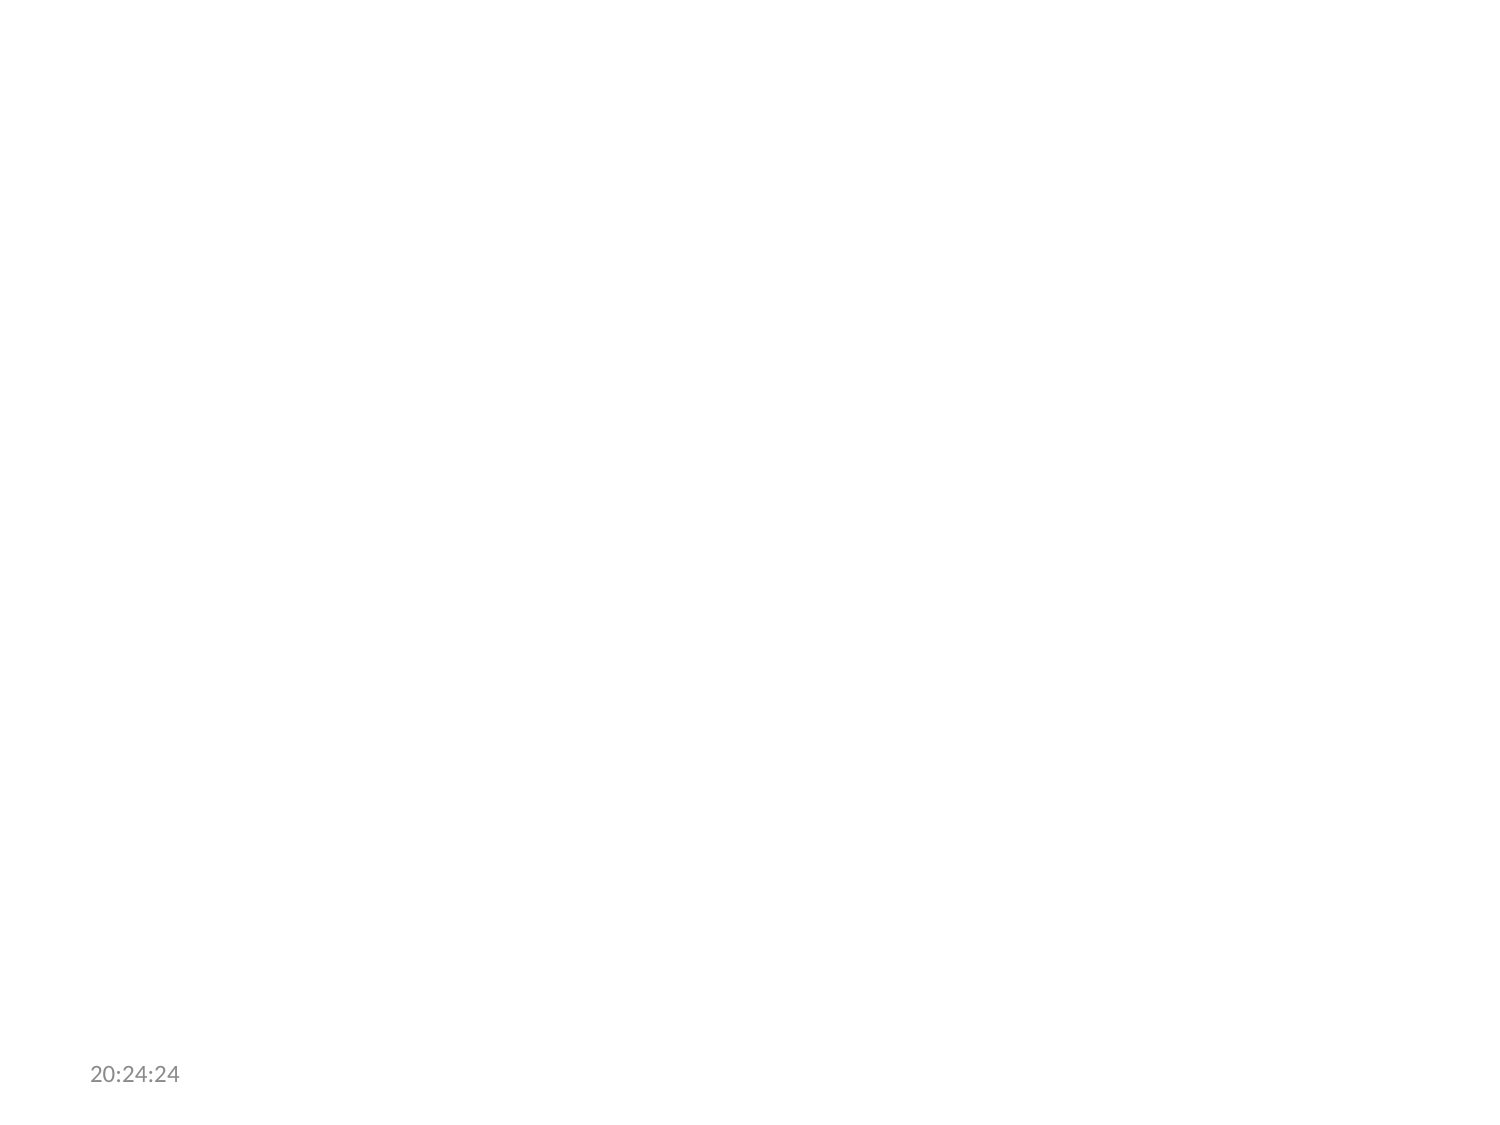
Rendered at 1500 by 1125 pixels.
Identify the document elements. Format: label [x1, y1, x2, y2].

slide_number [75, 1042, 425, 1103]
